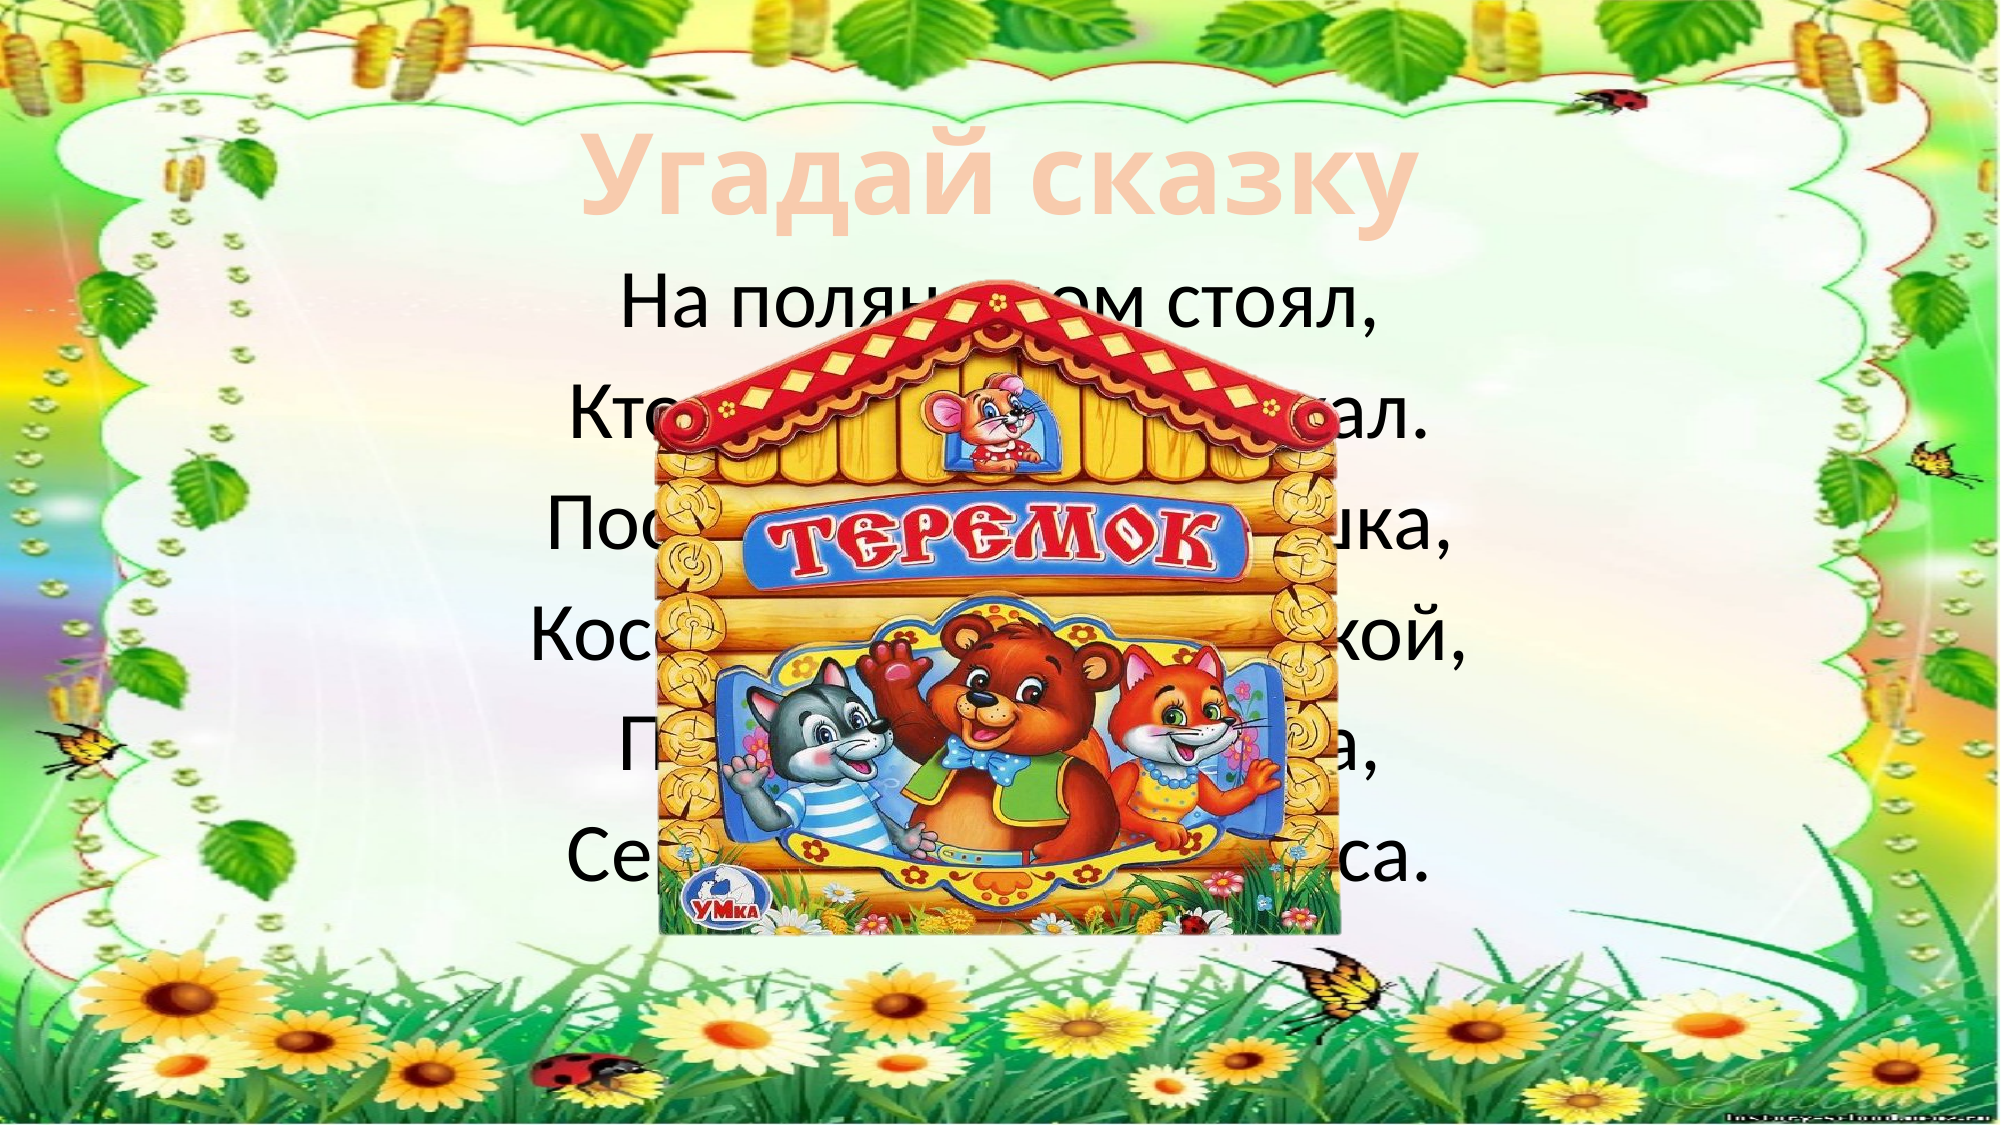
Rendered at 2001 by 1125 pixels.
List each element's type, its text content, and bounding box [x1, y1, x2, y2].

list На поляне дом стоял, Кто-то в домик забежал. Поселилась там норушка, Косой заинька с лягушкой, Поселилась там лиса, Серый волк - вот чудеса. [137, 248, 1863, 919]
picture [0, 0, 2001, 1125]
title Угадай сказку [137, 57, 1863, 248]
